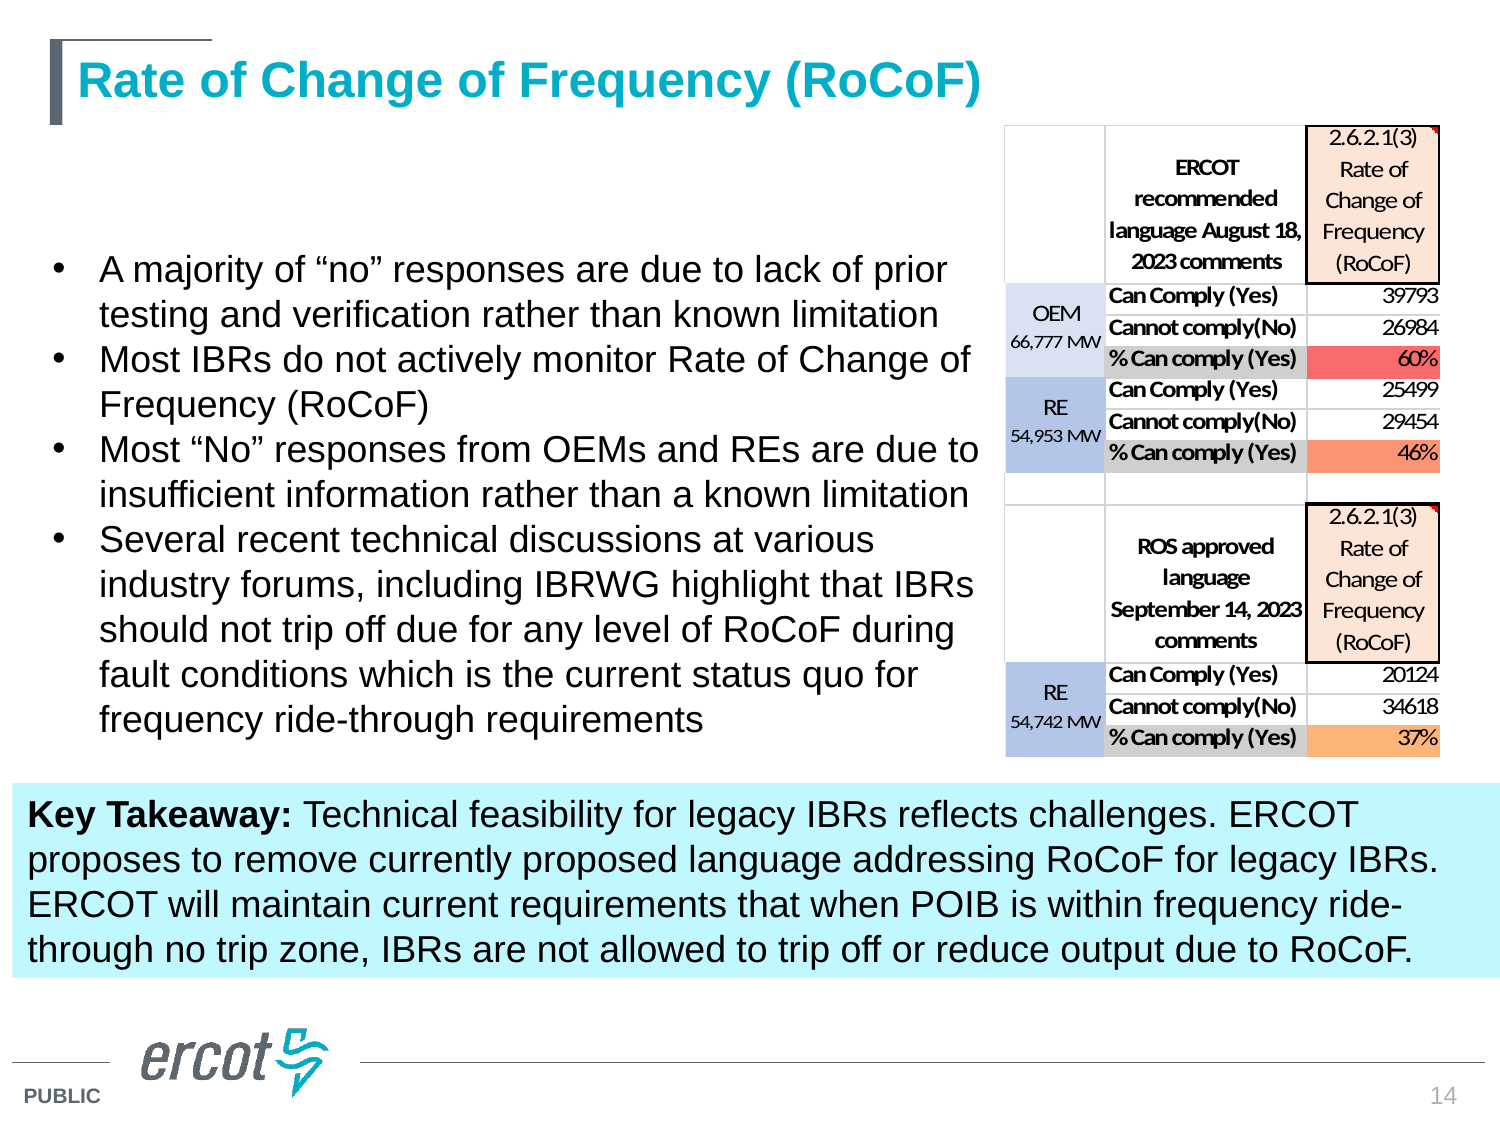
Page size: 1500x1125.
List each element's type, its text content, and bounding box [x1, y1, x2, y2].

picture [137, 1024, 332, 1100]
text_box A majority of “no” responses are due to lack of prior testing and verification rather than known limitation Most IBRs do not actively monitor Rate of Change of Frequency (RoCoF) Most “No” responses from OEMs and REs are due to insufficient information rather than a known limitation Several recent technical discussions at various industry forums, including IBRWG highlight that IBRs should not trip off due for any level of RoCoF during fault conditions which is the current status quo for frequency ride-through requirements [37, 237, 1013, 783]
text_box Key Takeaway: Technical feasibility for legacy IBRs reflects challenges. ERCOT proposes to remove currently proposed language addressing RoCoF for legacy IBRs. ERCOT will maintain current requirements that when POIB is within frequency ride-through no trip zone, IBRs are not allowed to trip off or reduce output due to RoCoF. [12, 783, 1500, 978]
picture [1003, 124, 1442, 759]
slide_number 14 [1400, 1076, 1488, 1113]
title Rate of Change of Frequency (RoCoF) [62, 39, 1450, 125]
